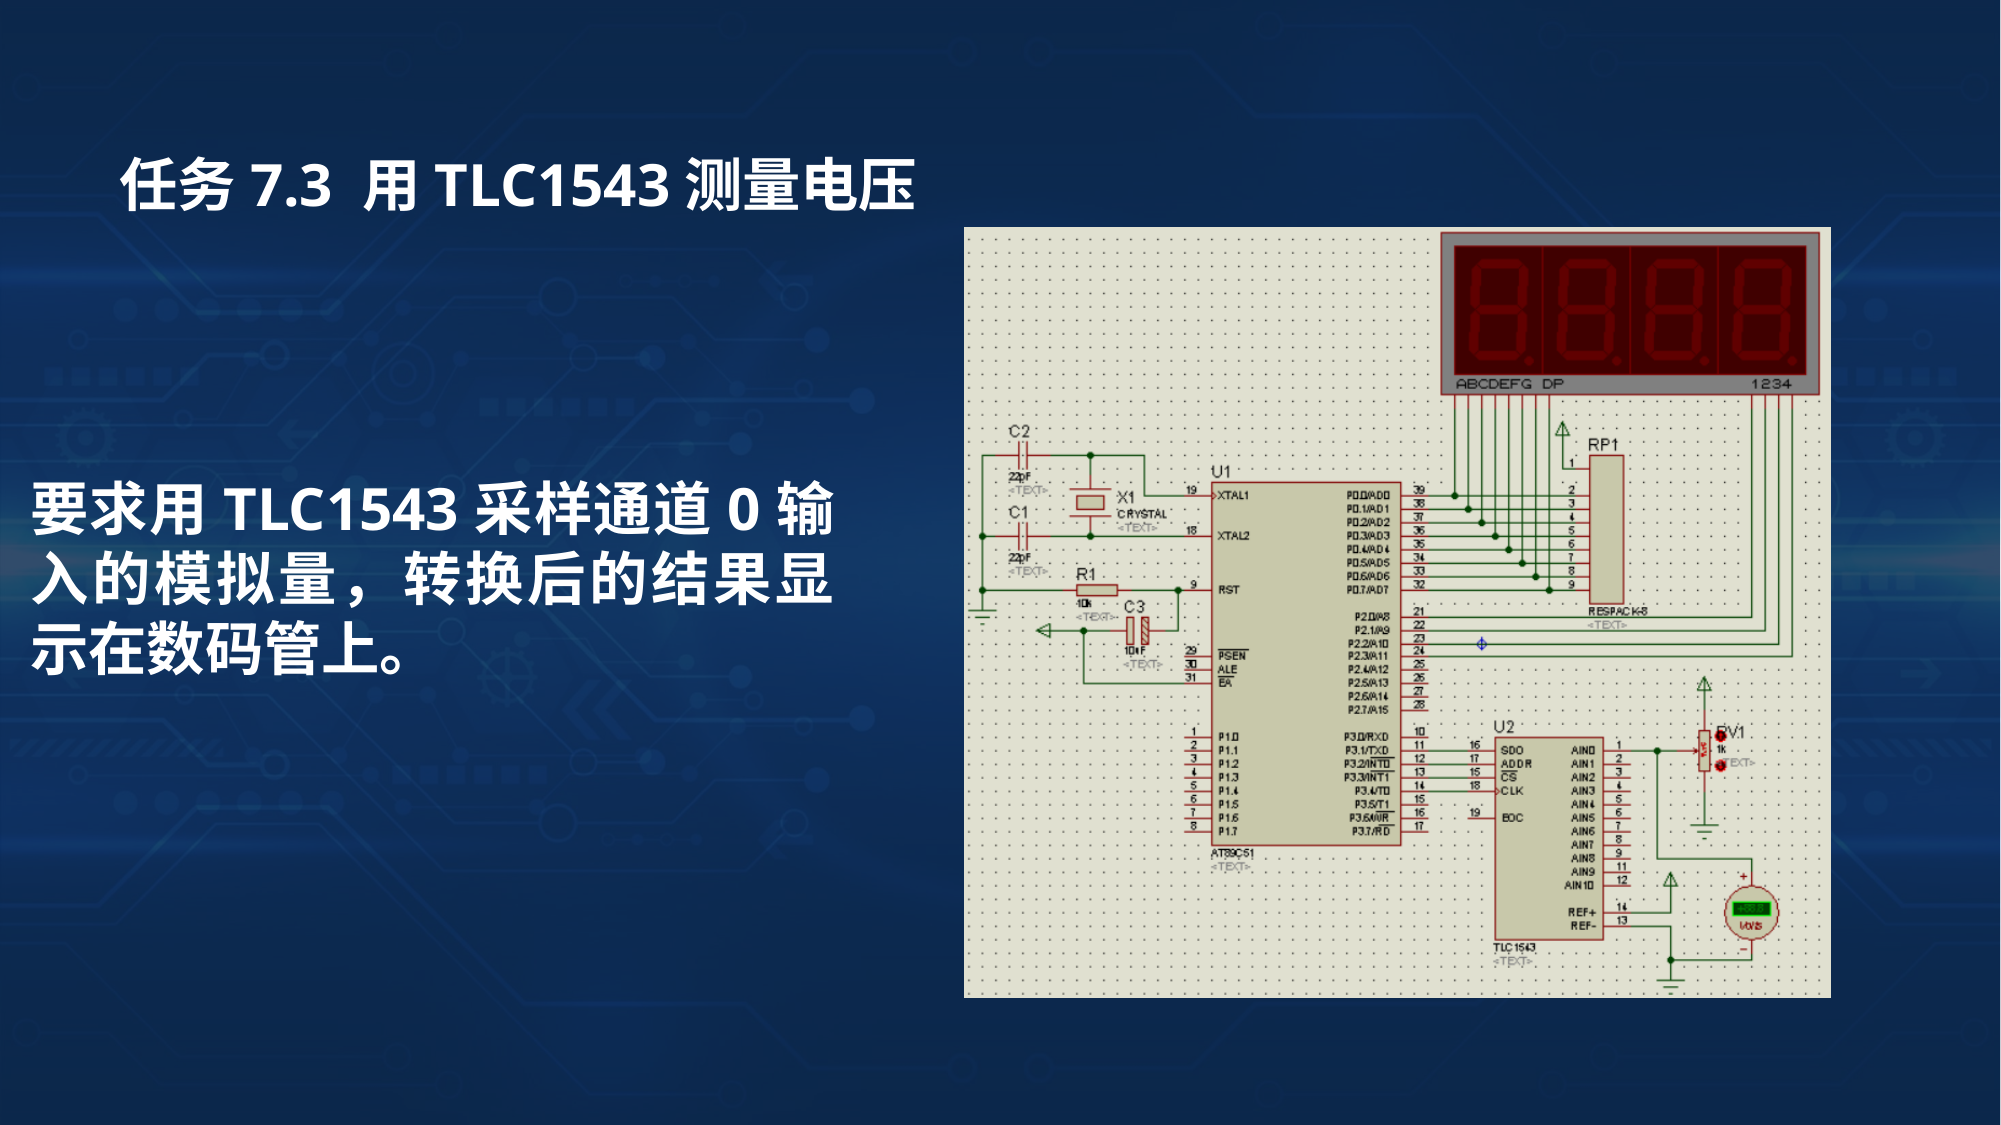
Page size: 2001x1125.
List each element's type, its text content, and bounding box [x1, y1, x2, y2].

text_box 要求用TLC1543采样通道0输入的模拟量，转换后的结果显示在数码管上。 [15, 464, 849, 690]
picture [964, 227, 1832, 999]
text_box 任务7.3 用TLC1543测量电压 [104, 140, 939, 226]
